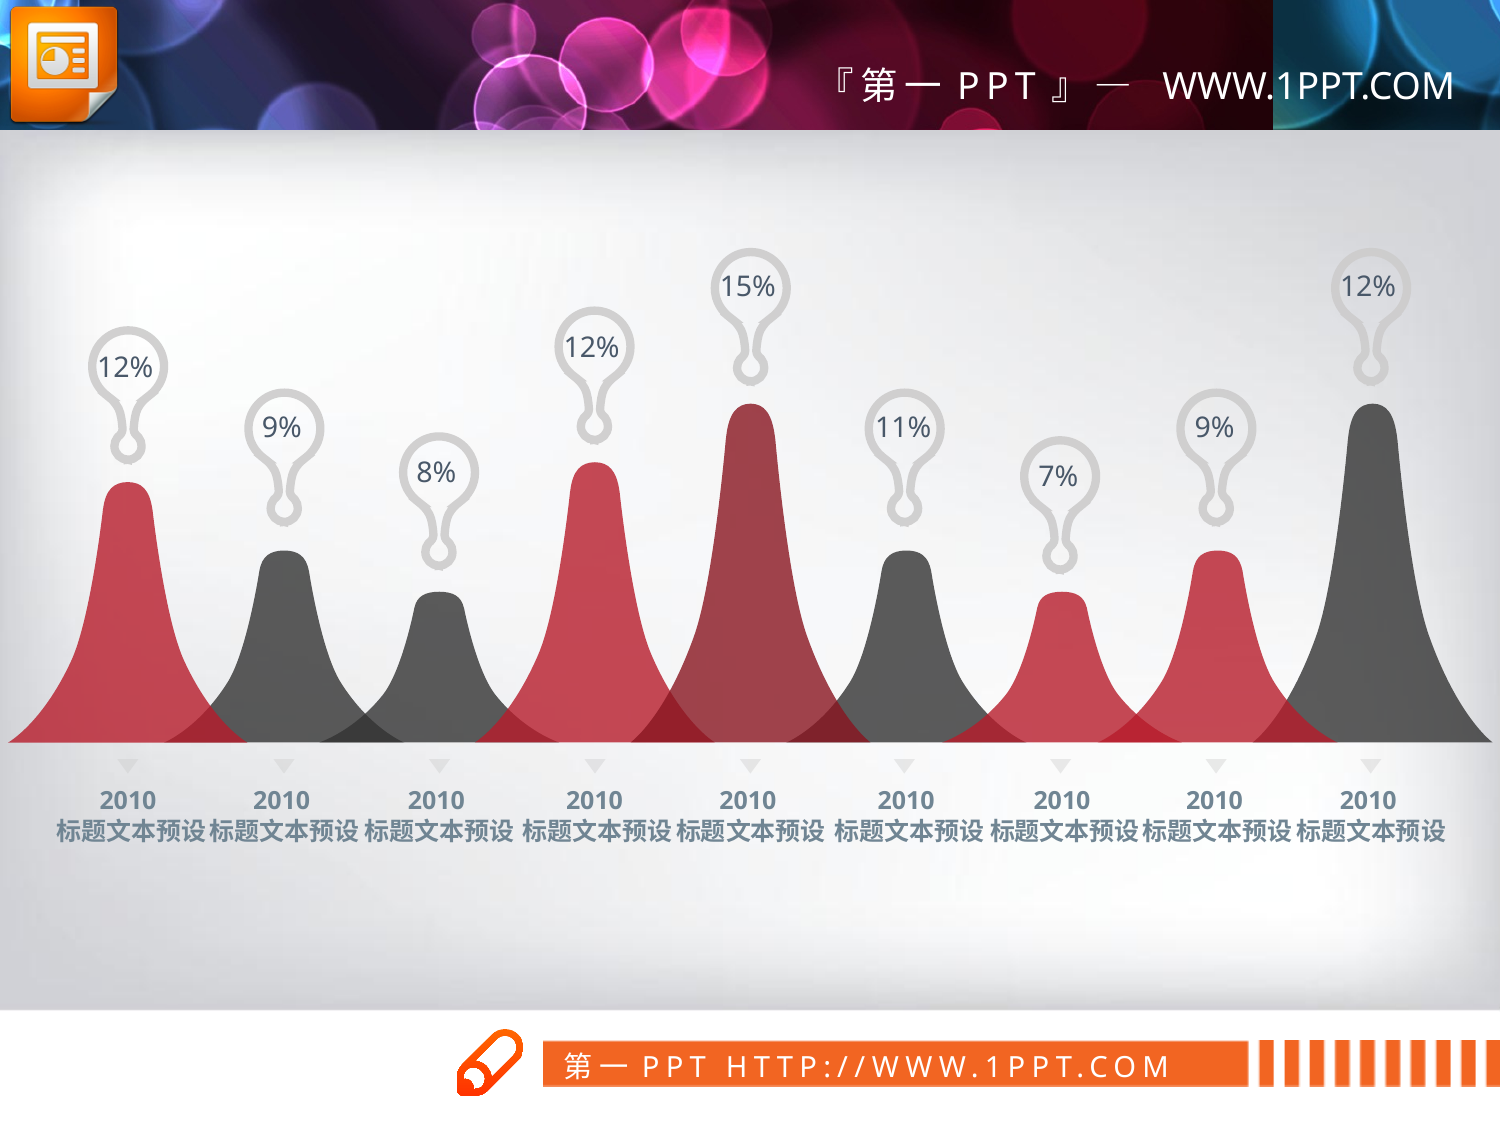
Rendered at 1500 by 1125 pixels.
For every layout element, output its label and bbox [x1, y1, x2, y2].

picture [0, 0, 1500, 1012]
text_box [252, 392, 405, 743]
text_box [630, 251, 915, 757]
text_box [941, 439, 1092, 757]
text_box [1097, 392, 1338, 757]
picture [543, 1040, 1500, 1087]
text_box [474, 310, 625, 757]
text_box [920, 392, 1027, 743]
text_box [55, 758, 1441, 847]
text_box [1252, 251, 1493, 743]
text_box [7, 330, 248, 774]
text_box [318, 436, 469, 757]
